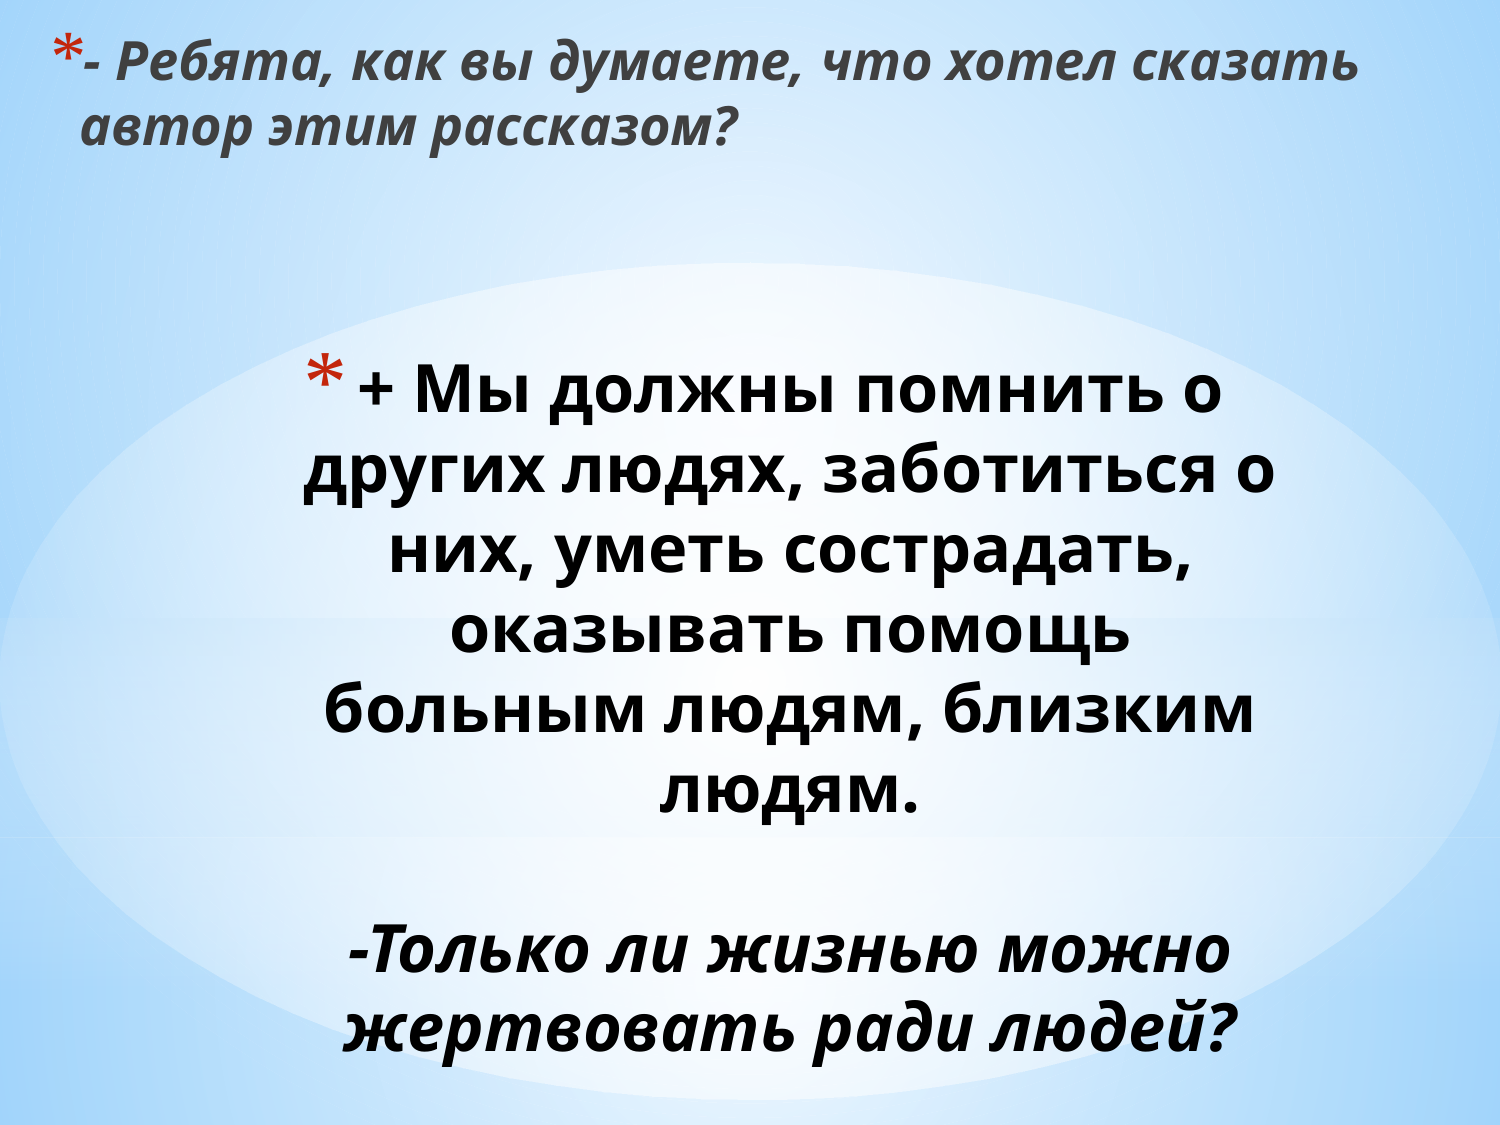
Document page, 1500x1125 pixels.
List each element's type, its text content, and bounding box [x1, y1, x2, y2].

list - Ребята, как вы думаете, что хотел сказать автор этим рассказом? [29, 19, 1447, 268]
title + Мы должны помнить о других людях, заботиться о них, уметь сострадать, оказывать помощь больным людям, близким людям. -Только ли жизнью можно жертвовать ради людей? [230, 338, 1299, 1024]
